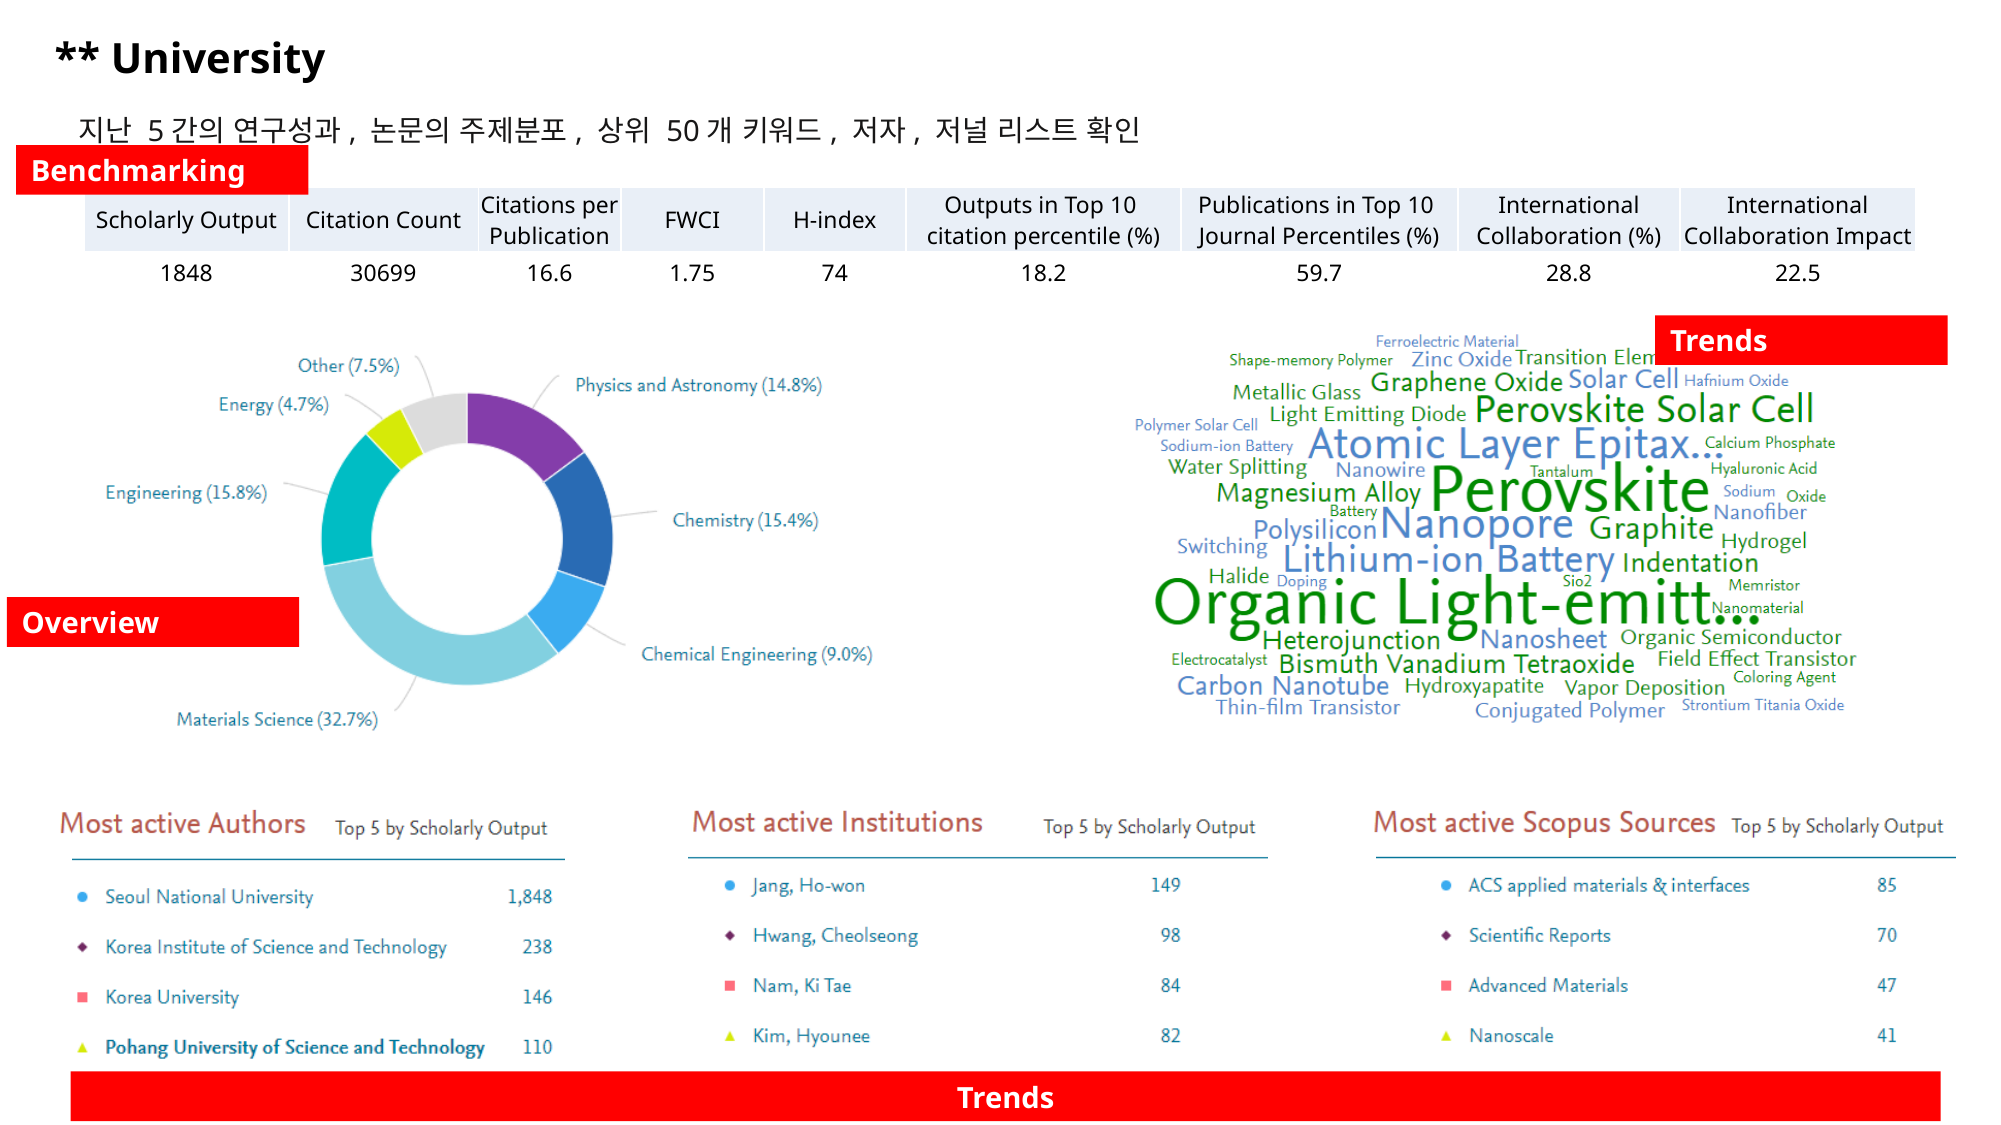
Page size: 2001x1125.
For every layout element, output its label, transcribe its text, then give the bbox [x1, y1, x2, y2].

table_header Outputs in Top 10 citation percentile (%) [907, 188, 1180, 251]
text_box Benchmarking [16, 145, 309, 195]
picture [715, 873, 1187, 1100]
picture [1376, 859, 1956, 1101]
table_header International Collaboration (%) [1459, 188, 1679, 251]
picture [53, 795, 565, 864]
table_header Publications in Top 10 Journal Percentiles (%) [1182, 188, 1457, 251]
table_header International Collaboration Impact [1681, 188, 1915, 251]
table_cell 1.75 [622, 252, 763, 291]
table_cell 16.6 [479, 252, 620, 291]
table_header Citation Count [290, 188, 478, 251]
table_cell 1848 [85, 252, 288, 291]
picture [70, 877, 560, 1120]
picture [1120, 323, 1868, 736]
table_cell 59.7 [1182, 252, 1457, 291]
picture [688, 797, 1268, 866]
text_box 지난 5간의 연구성과, 논문의 주제분포, 상위 50개 키워드, 저자, 저널 리스트 확인 [63, 105, 1447, 155]
table_header H-index [765, 188, 905, 251]
text_box Trends [1655, 315, 1948, 365]
table_cell 30699 [290, 252, 478, 291]
table_header Citations per Publication [479, 188, 620, 251]
table_cell 22.5 [1681, 252, 1915, 291]
table_cell 28.8 [1459, 252, 1679, 291]
picture [93, 331, 880, 733]
table_cell 18.2 [907, 252, 1180, 291]
table_header Scholarly Output [85, 195, 288, 251]
text_box Overview [6, 597, 93, 647]
text_box ** University [39, 24, 1392, 94]
picture [1369, 804, 1956, 856]
table_cell 74 [765, 252, 905, 291]
text_box Trends [70, 1071, 1941, 1122]
table_header FWCI [622, 188, 763, 251]
